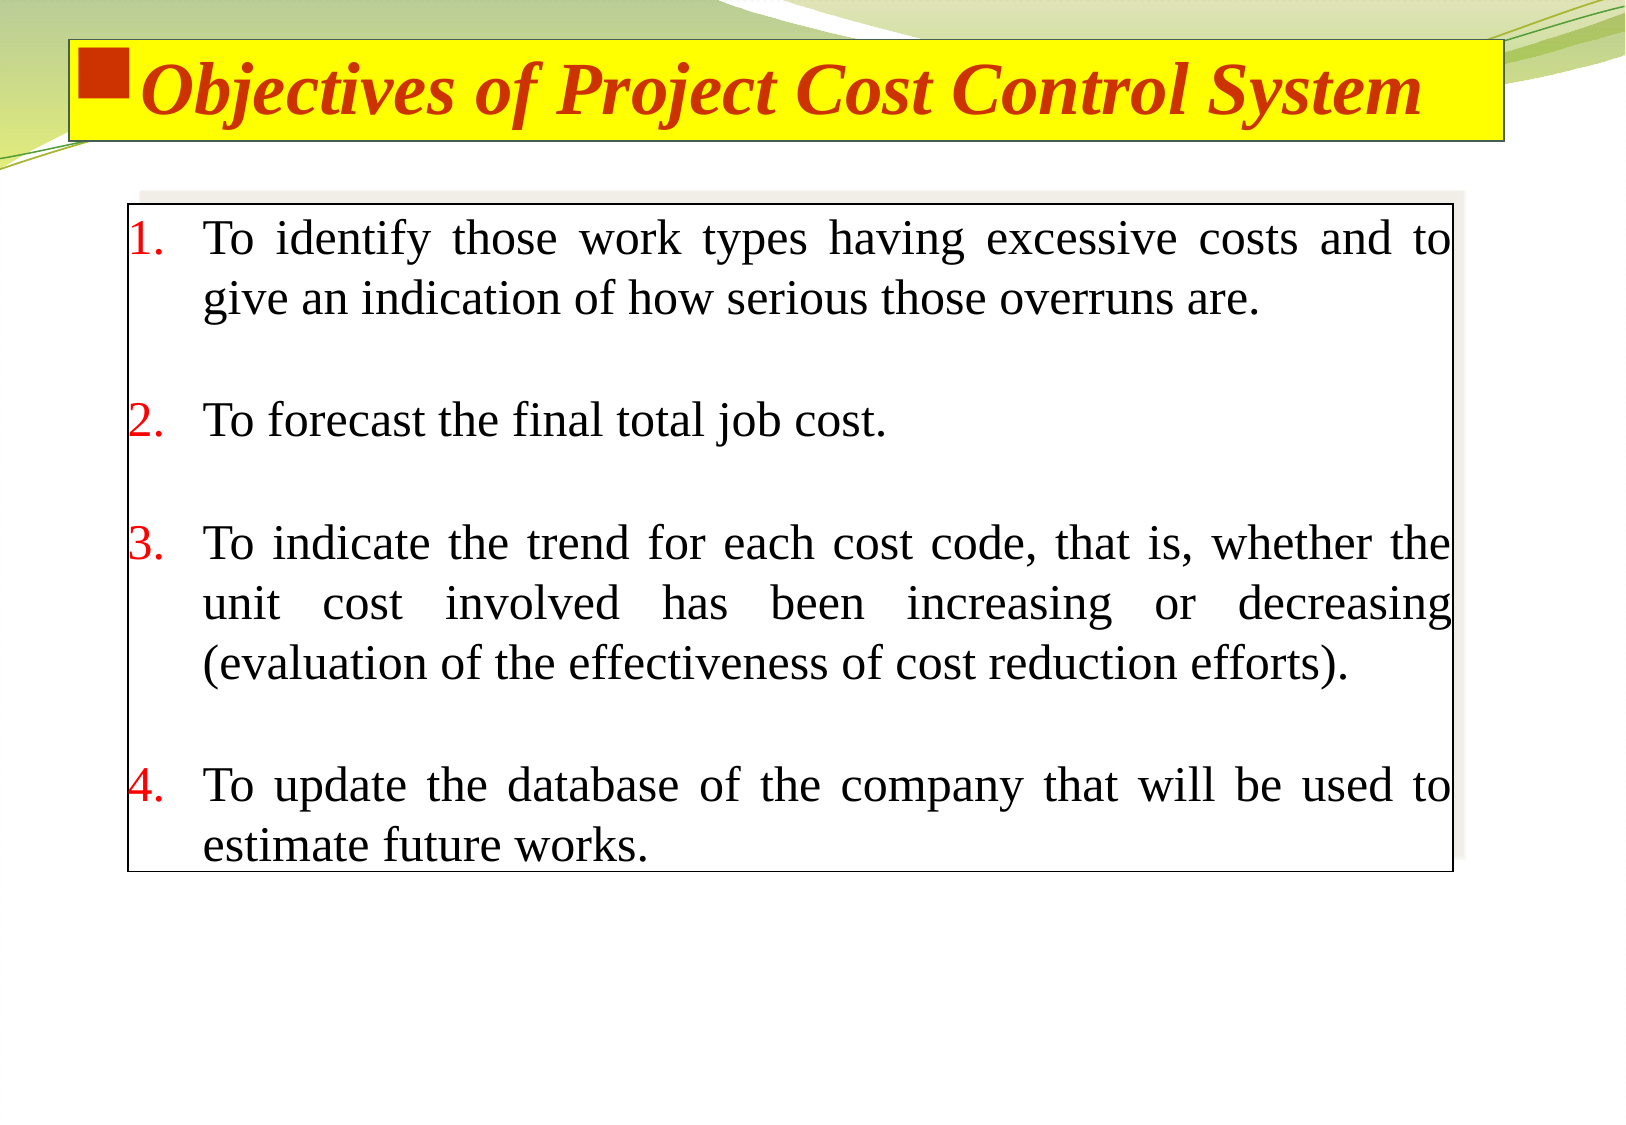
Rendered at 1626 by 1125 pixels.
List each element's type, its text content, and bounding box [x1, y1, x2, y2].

text_box To identify those work types having excessive costs and to give an indication of how serious those overruns are. To forecast the final total job cost. To indicate the trend for each cost code, that is, whether the unit cost involved has been increasing or decreasing (evaluation of the effectiveness of cost reduction efforts). To update the database of the company that will be used to estimate future works. [127, 204, 1453, 872]
text_box Objectives of Project Cost Control System [69, 39, 1505, 141]
